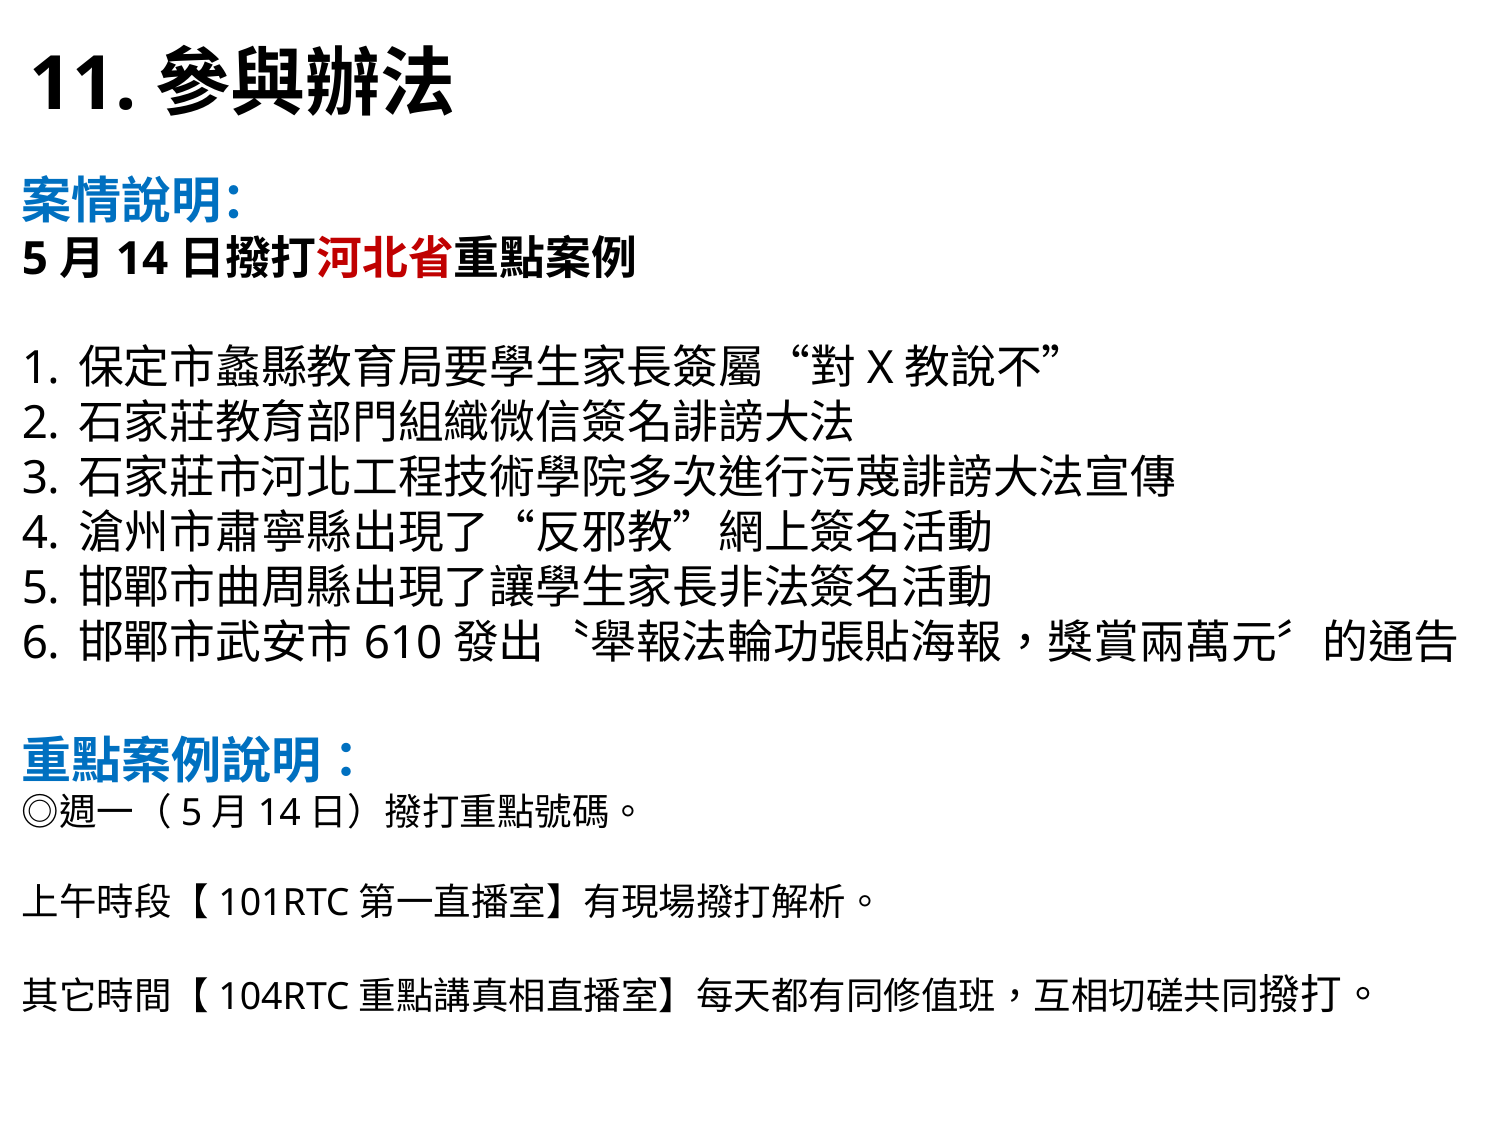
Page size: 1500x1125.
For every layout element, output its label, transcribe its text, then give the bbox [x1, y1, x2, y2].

text_box 案情說明： 5月14日撥打河北省重點案例 保定市蠡縣教育局要學生家長簽屬“對X教說不” 石家莊教育部門組織微信簽名誹謗大法 石家莊市河北工程技術學院多次進行污蔑誹謗大法宣傳 滄州市肅寧縣出現了“反邪教”網上簽名活動 邯鄲市曲周縣出現了讓學生家長非法簽名活動 邯鄲市武安市610發出〝舉報法輪功張貼海報，獎賞兩萬元〞的通告 重點案例說明： ◎週一（5月14日）撥打重點號碼。 上午時段【101RTC第一直播室】有現場撥打解析。 其它時間【104RTC重點講真相直播室】每天都有同修值班，互相切磋共同撥打。 [14, 160, 1497, 1026]
text_box 11.參與辦法 [22, 27, 463, 132]
